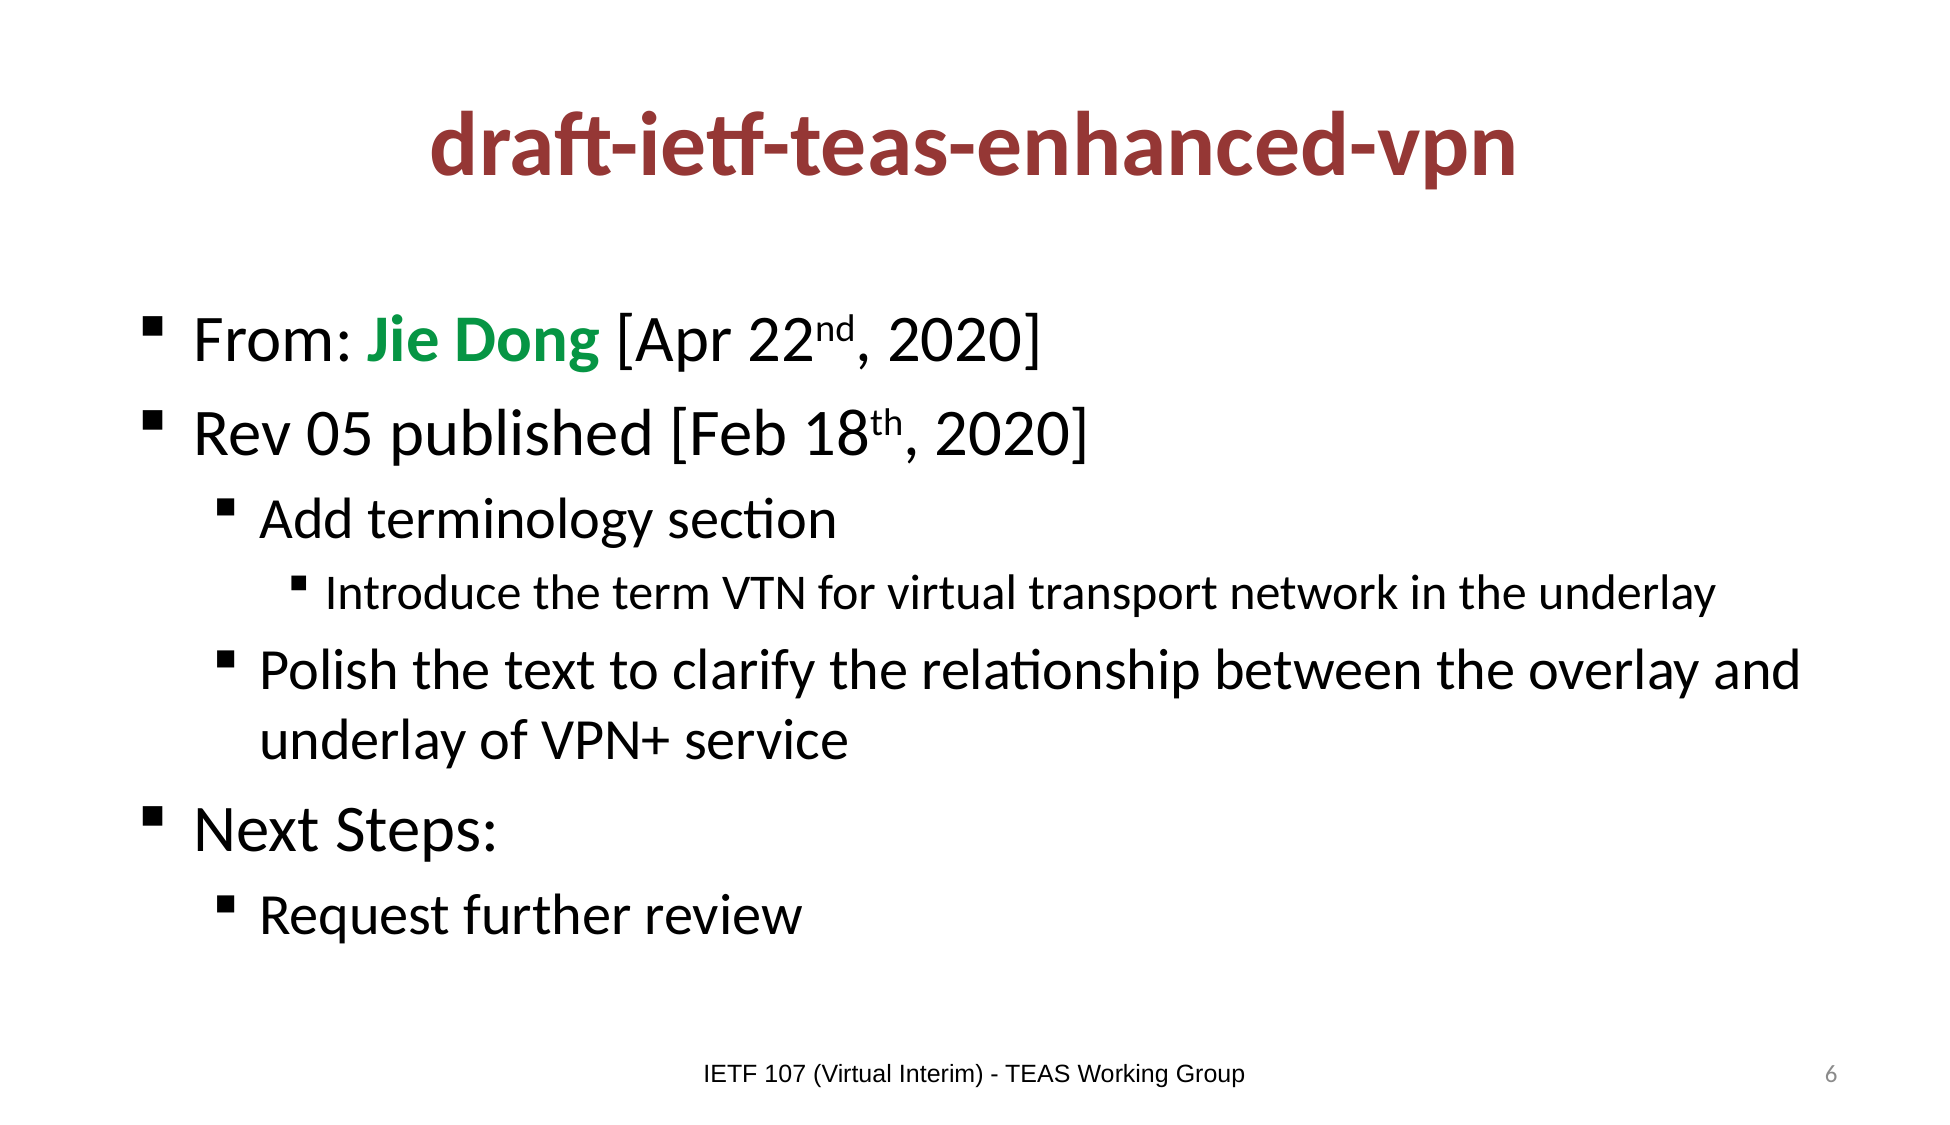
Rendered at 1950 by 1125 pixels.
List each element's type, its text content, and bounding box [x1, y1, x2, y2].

slide_number 6 [1397, 1042, 1853, 1103]
footer IETF 107 (Virtual Interim) - TEAS Working Group [666, 1042, 1284, 1103]
list [97, 262, 1853, 1005]
text_box From: Jie Dong [Apr 22nd, 2020] Rev 05 published [Feb 18th, 2020] Add terminology section Introduce the term VTN for virtual transport network in the underlay Polish the text to clarify the relationship between the overlay and underlay of VPN+ service Next Steps: Request further review [122, 287, 1878, 1030]
title draft-ietf-teas-enhanced-vpn [97, 45, 1853, 233]
